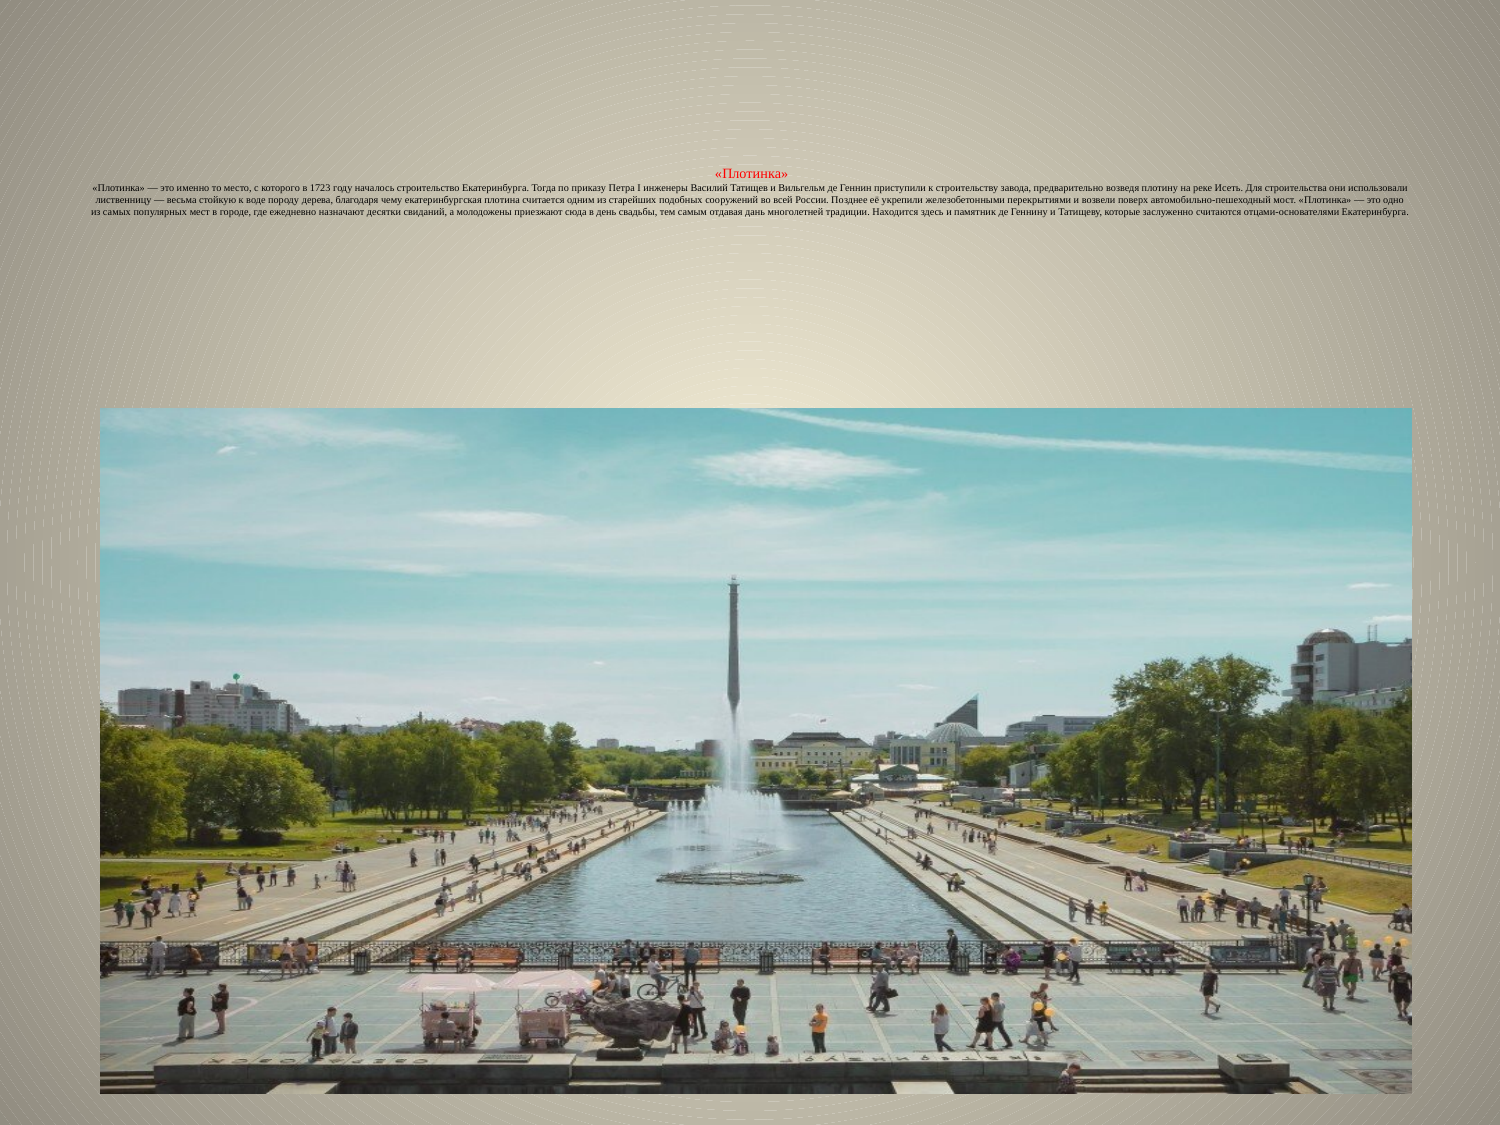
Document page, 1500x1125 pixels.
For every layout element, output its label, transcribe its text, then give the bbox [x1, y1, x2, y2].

title «Плотинка» «Плотинка» — это именно то место, с которого в 1723 году началось строительство Екатеринбурга. Тогда по приказу Петра I инженеры Василий Татищев и Вильгельм де Геннин приступили к строительству завода, предварительно возведя плотину на реке Исеть. Для строительства они использовали лиственницу — весьма стойкую к воде породу дерева, благодаря чему екатеринбургская плотина считается одним из старейших подобных сооружений во всей России. Позднее её укрепили железобетонными перекрытиями и возвели поверх автомобильно-пешеходный мост. «Плотинка» — это одно из самых популярных мест в городе, где ежедневно назначают десятки свиданий, а молодожены приезжают сюда в день свадьбы, тем самым отдавая дань многолетней традиции. Находится здесь и памятник де Геннину и Татищеву, которые заслуженно считаются отцами-основателями Екатеринбурга. [75, 149, 1425, 233]
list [100, 408, 1412, 1095]
